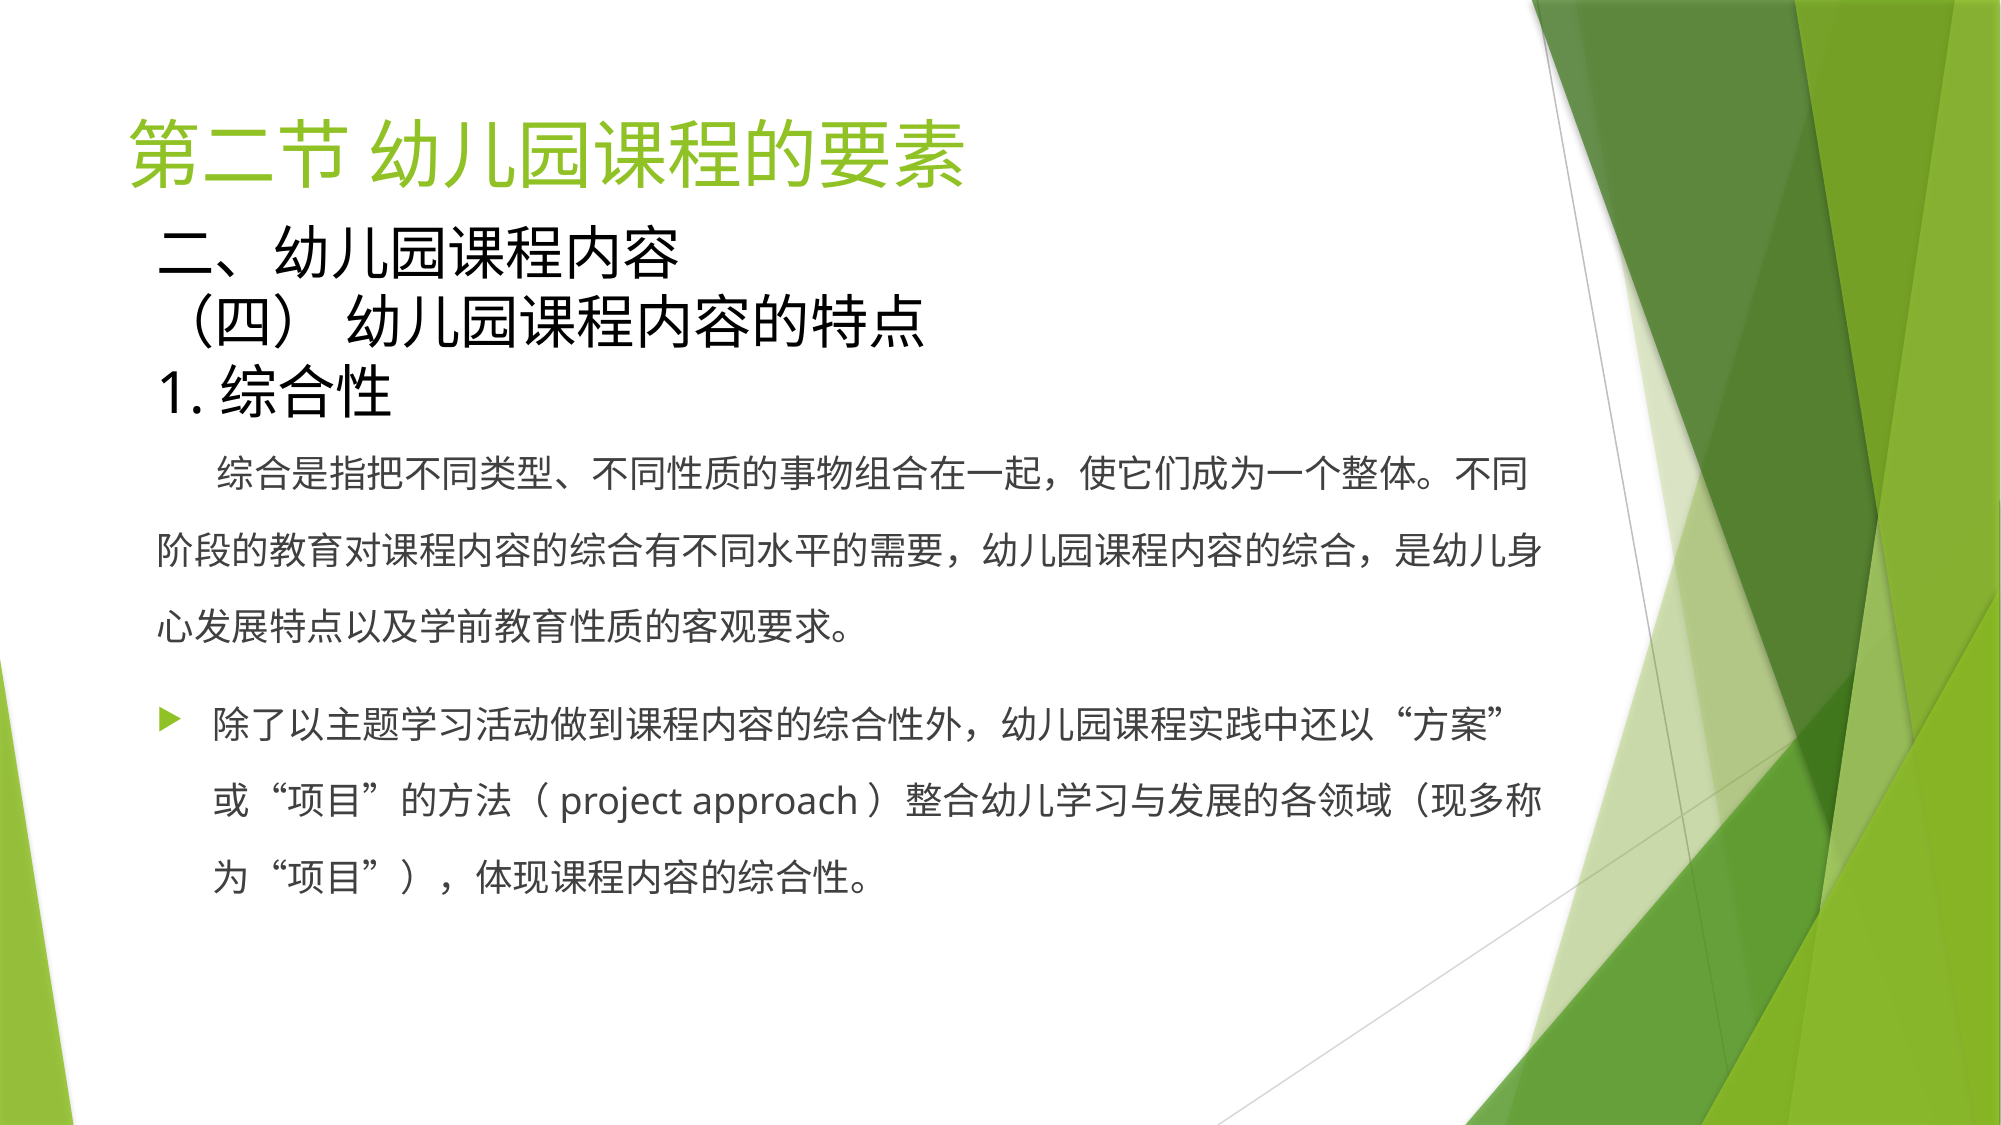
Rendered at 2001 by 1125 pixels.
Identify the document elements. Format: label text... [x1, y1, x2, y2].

text_box 综合是指把不同类型、不同性质的事物组合在一起，使它们成为一个整体。不同阶段的教育对课程内容的综合有不同水平的需要，幼儿园课程内容的综合，是幼儿身心发展特点以及学前教育性质的客观要求。 除了以主题学习活动做到课程内容的综合性外，幼儿园课程实践中还以“方案”或“项目”的方法（project approach）整合幼儿学习与发展的各领域（现多称为“项目”），体现课程内容的综合性。 [141, 411, 1575, 944]
text_box 二、幼儿园课程内容 （四） 幼儿园课程内容的特点 1.综合性 [141, 208, 1451, 411]
title 第二节 幼儿园课程的要素 [111, 99, 1522, 317]
